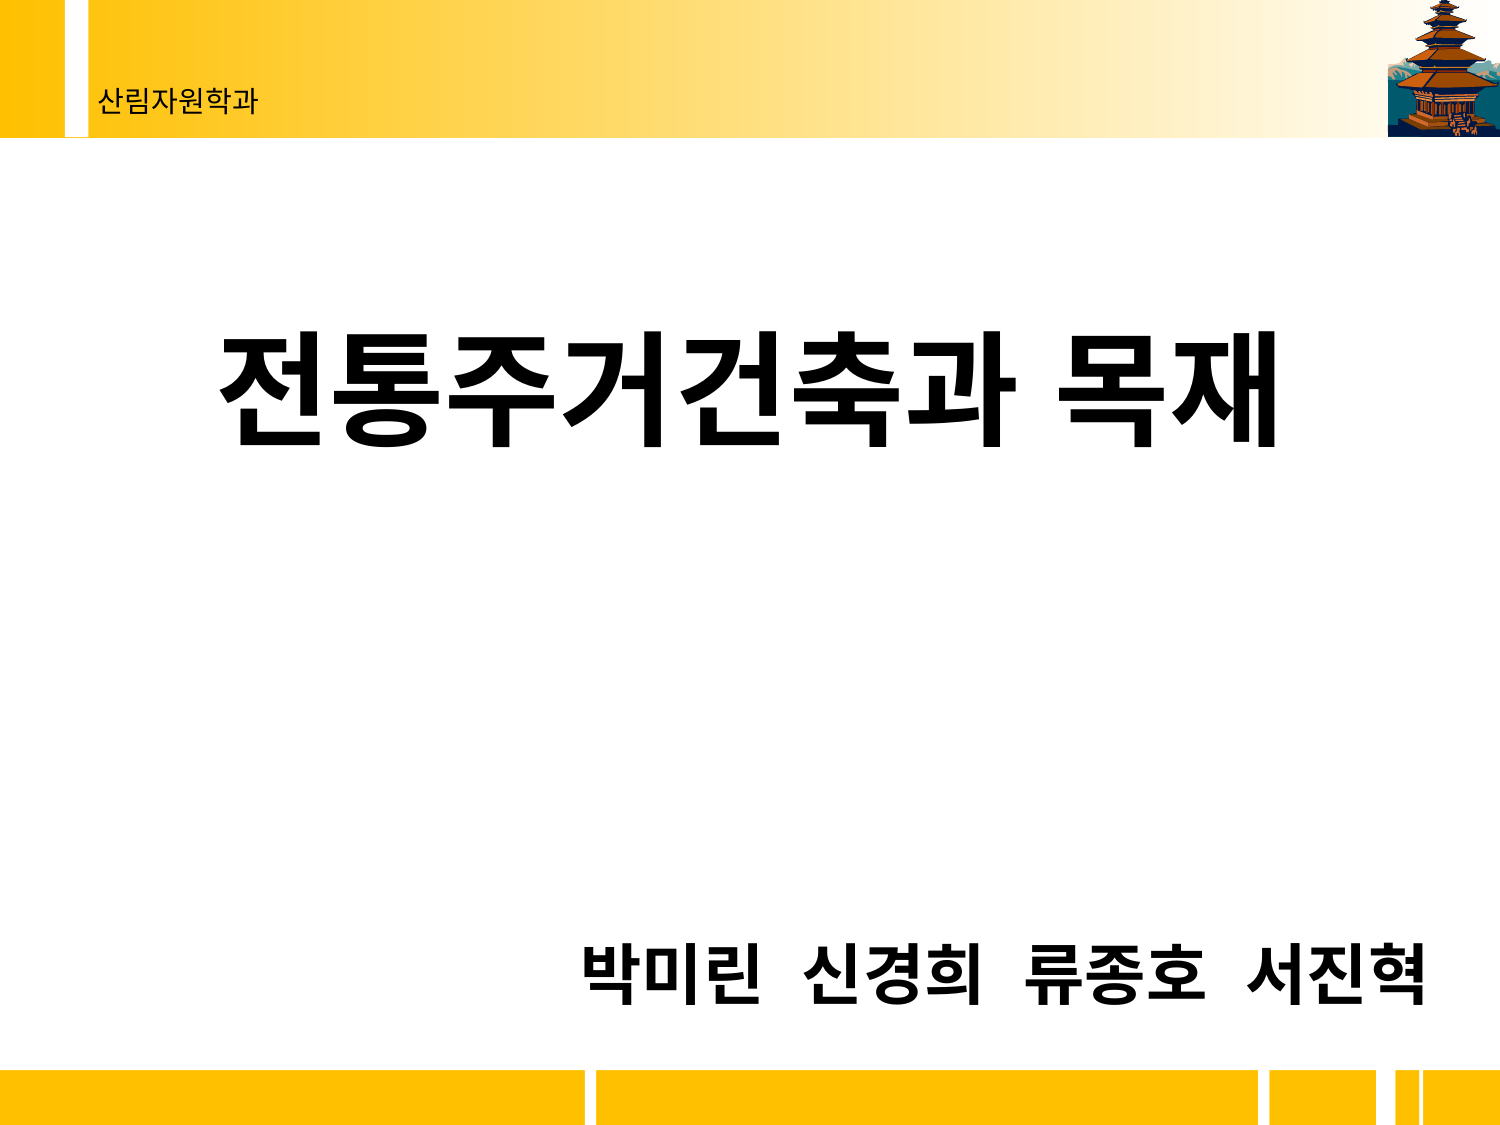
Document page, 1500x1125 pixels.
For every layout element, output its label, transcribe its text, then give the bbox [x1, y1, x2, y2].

slide_number 1 [1143, 1074, 1495, 1125]
text_box 박미린 신경희 류종호 서진혁 [339, 878, 1500, 1067]
title 전통주거건축과 목재 [74, 292, 1426, 481]
